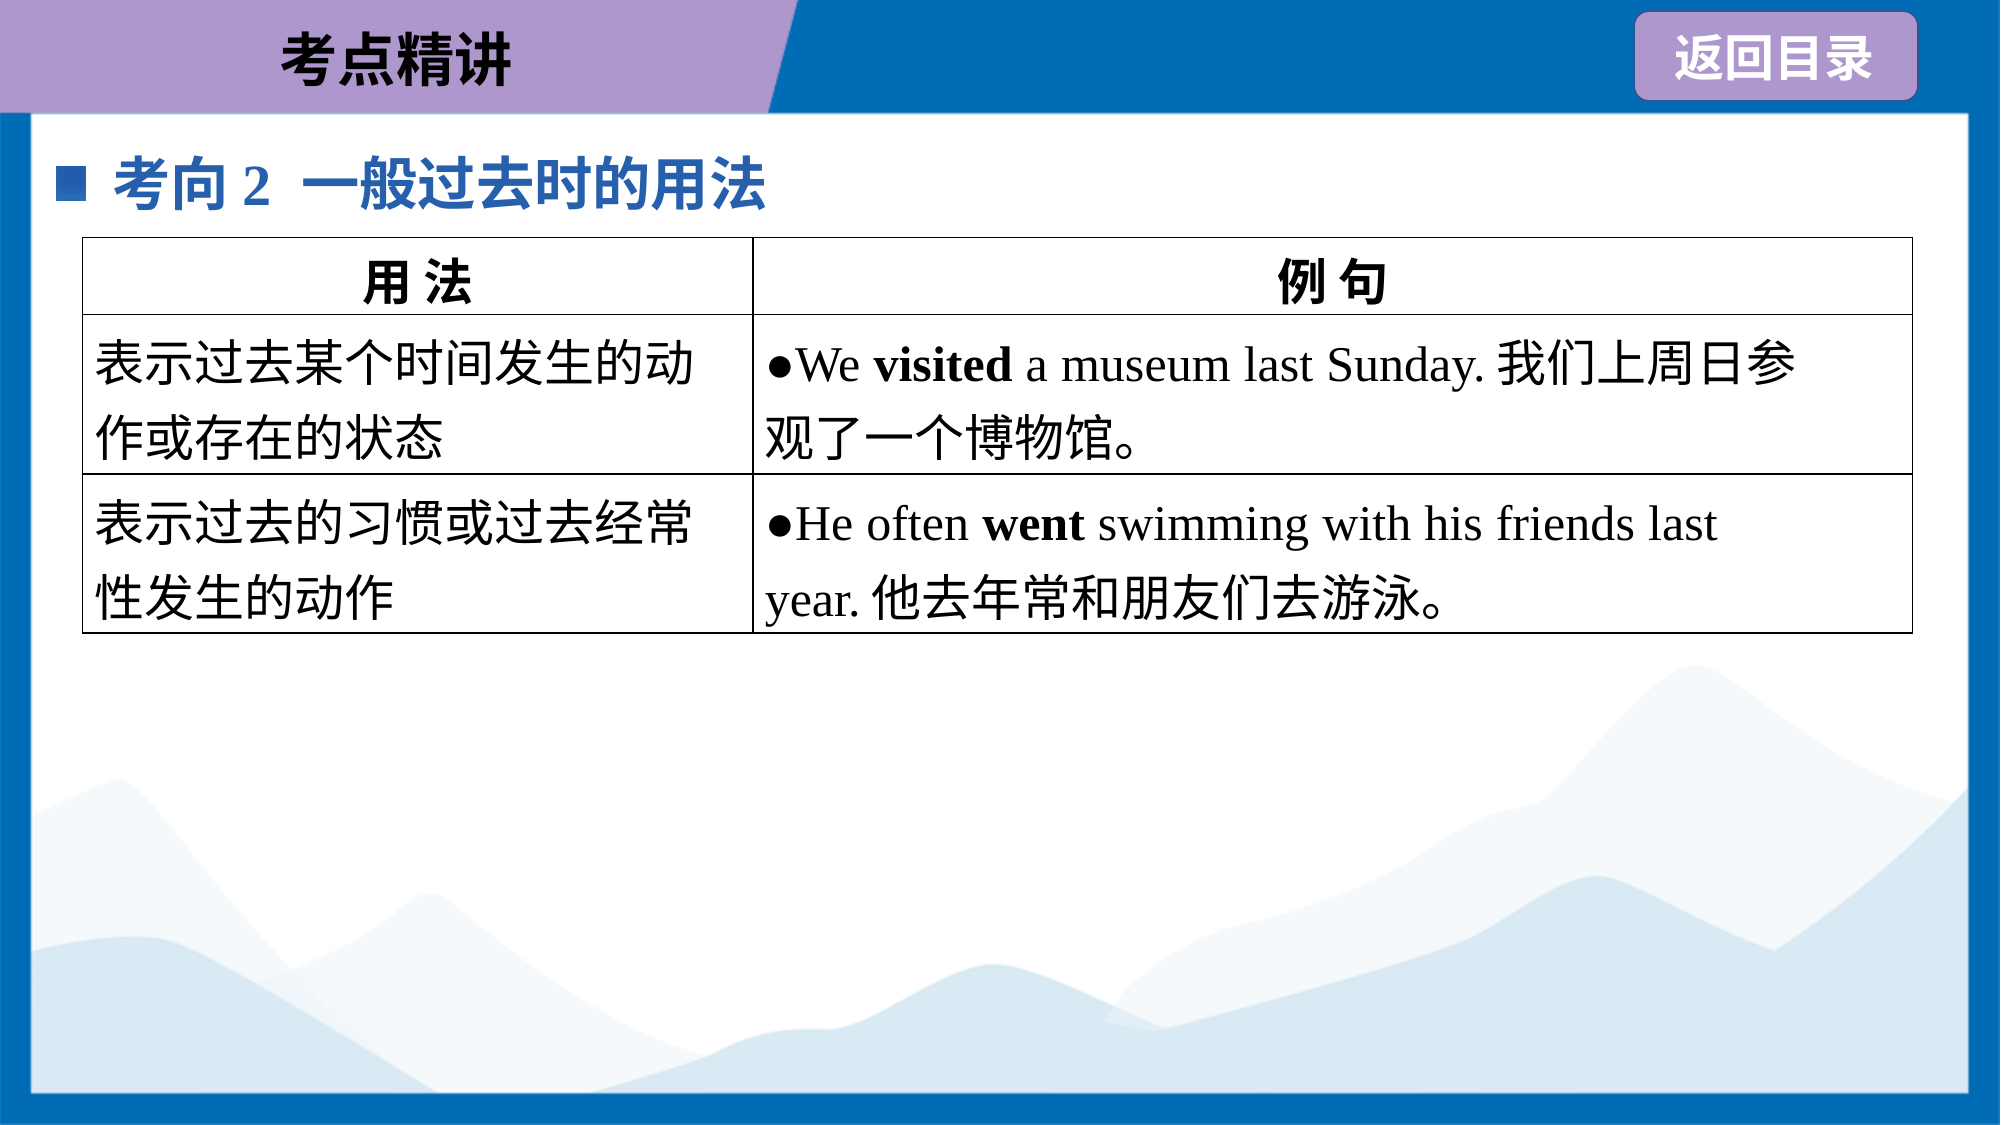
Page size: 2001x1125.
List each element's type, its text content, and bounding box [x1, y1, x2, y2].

table_cell ●We visited a museum last Sunday.我们上周日参 观了一个博物馆。 [754, 315, 1912, 473]
text_box 考向2 一般过去时的用法 [112, 146, 1917, 217]
table_cell ●He often went swimming with his friends last year.他去年常和朋友们去游泳。 [754, 475, 1912, 632]
table_cell 表示过去某个时间发生的动 作或存在的状态 [83, 315, 752, 473]
table_cell 表示过去的习惯或过去经常 性发生的动作 [83, 475, 752, 632]
table_header 用 法 [83, 238, 752, 314]
table_header 例 句 [754, 238, 1912, 314]
picture [0, 0, 2000, 1125]
